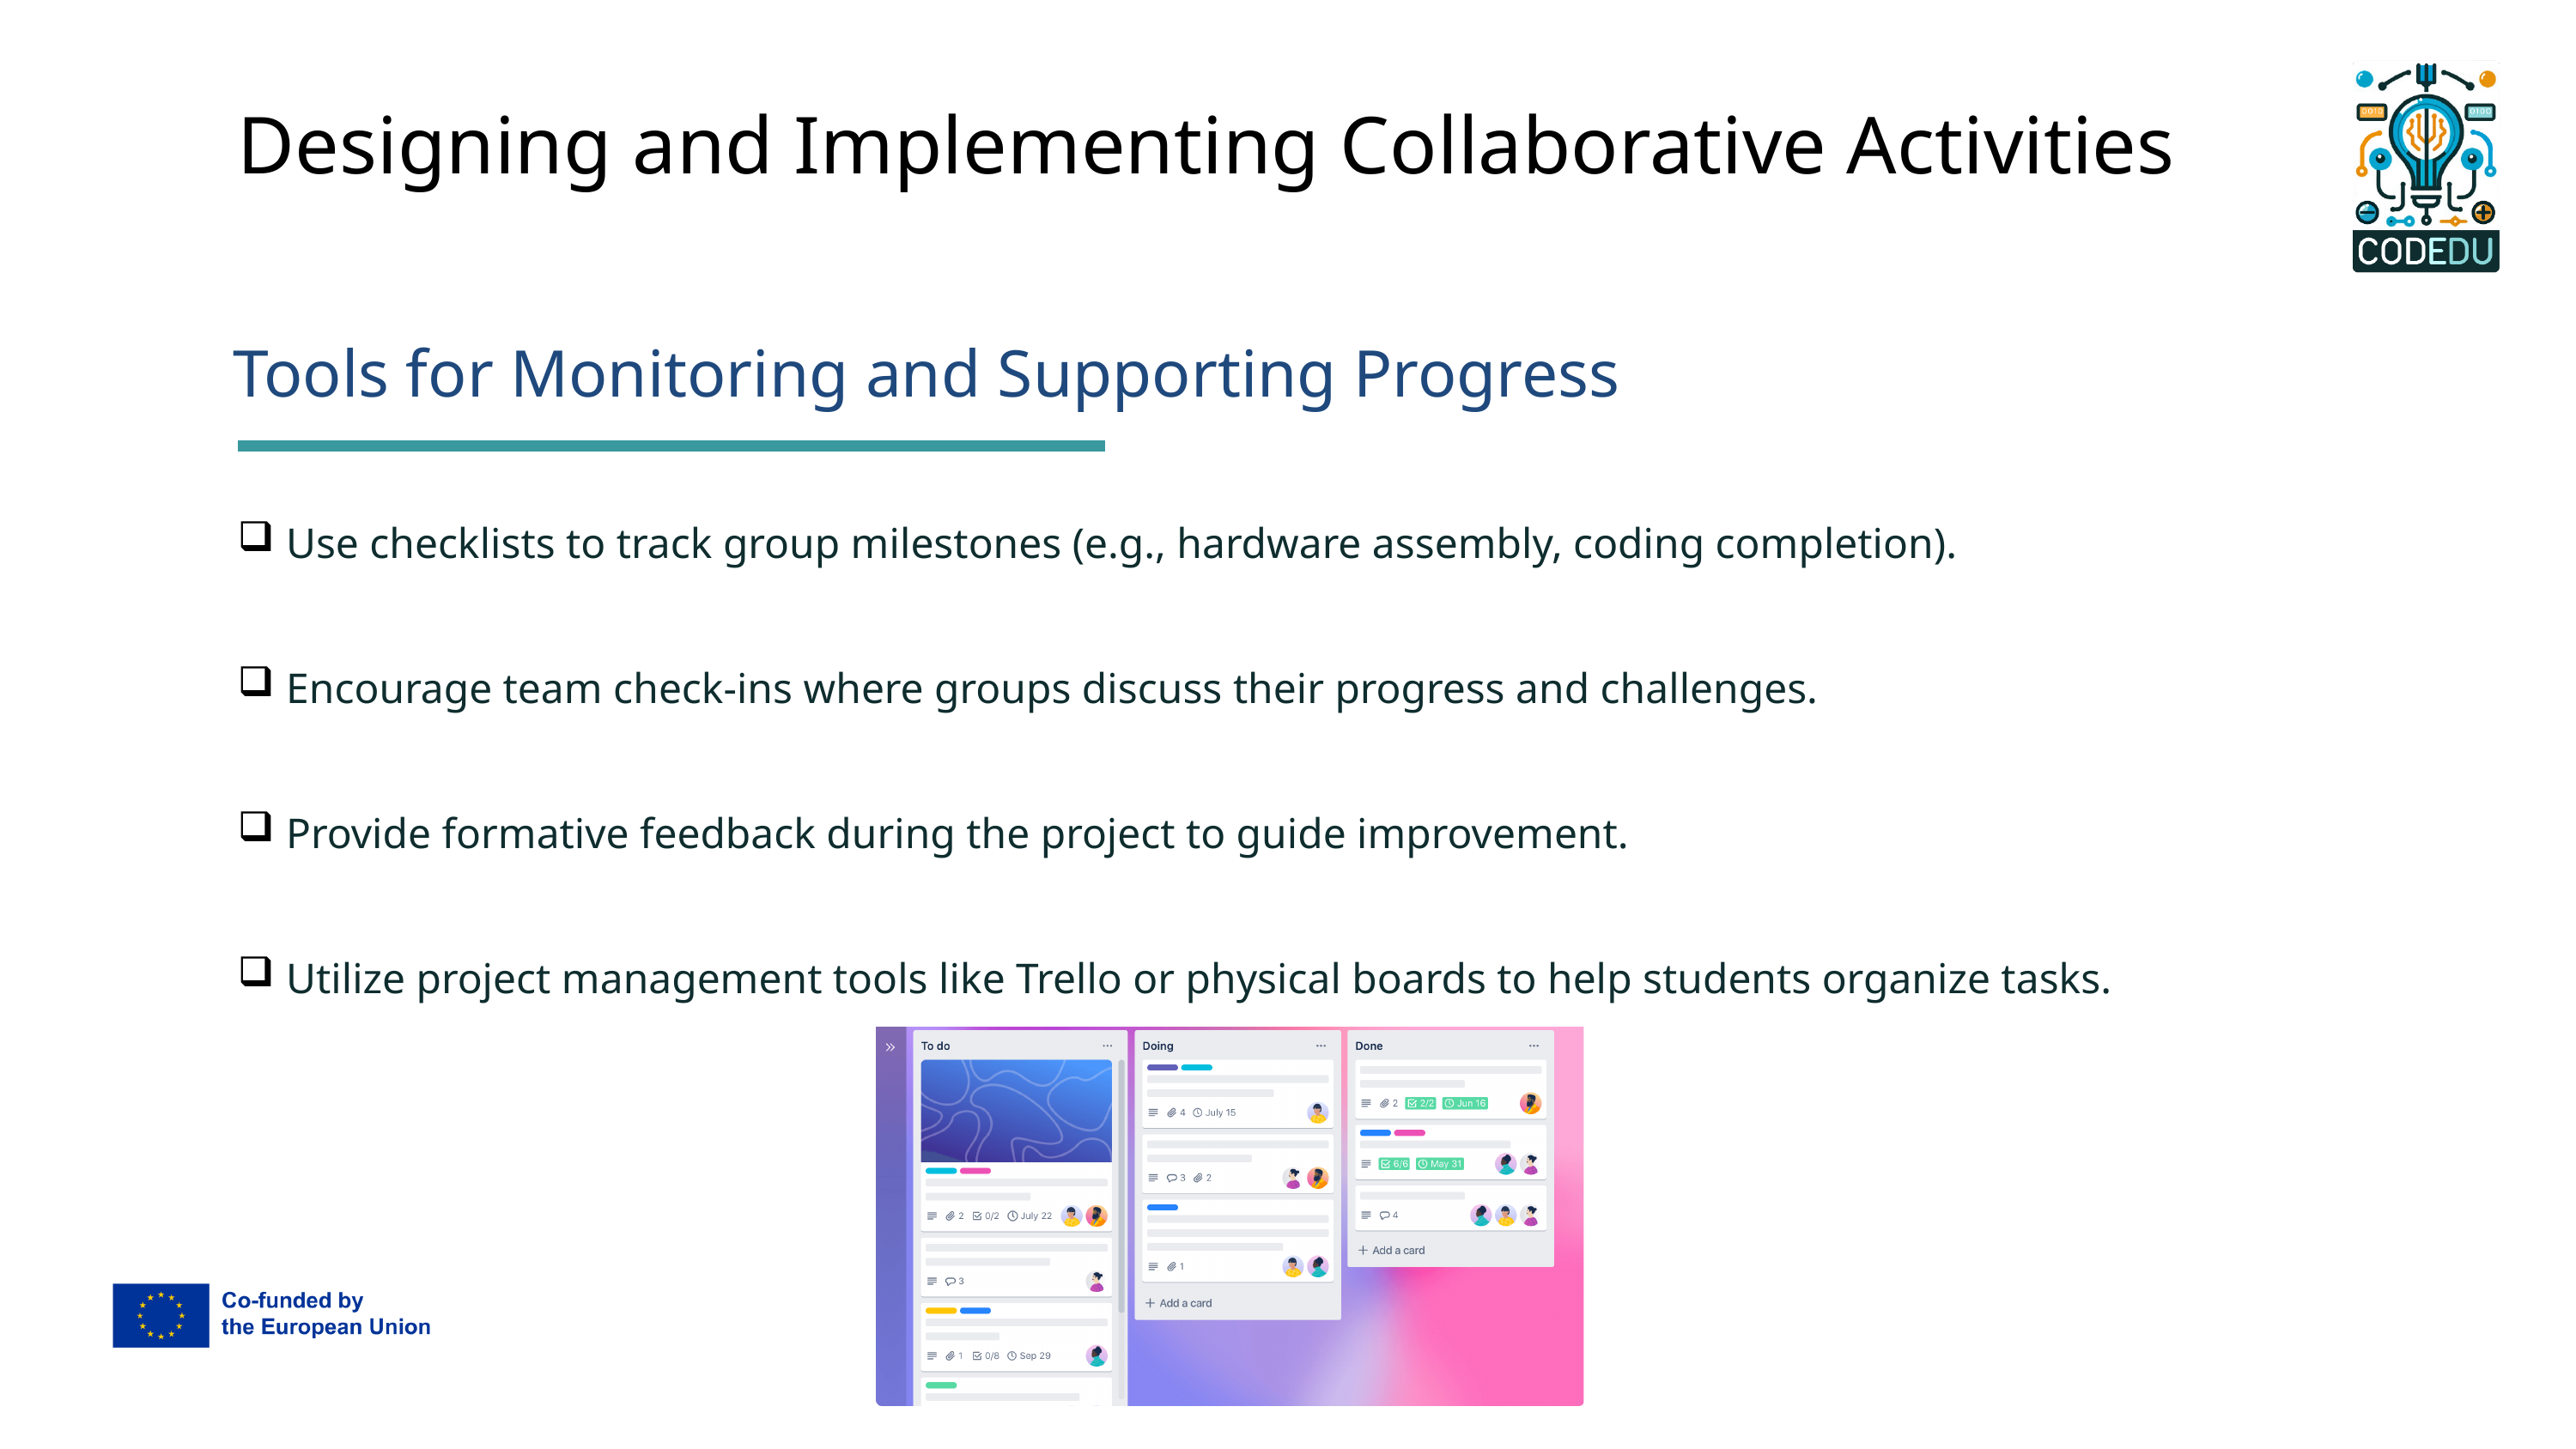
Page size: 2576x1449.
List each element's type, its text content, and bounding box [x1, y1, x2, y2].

text_box [107, 1278, 443, 1353]
text_box Use checklists to track group milestones (e.g., hardware assembly, coding completion). Encourage team check-ins where groups discuss their progress and challenges. Provide formative feedback during the project to guide improvement. Utilize project management tools like Trello or physical boards to help students organize tasks. [237, 494, 2382, 724]
picture [875, 1027, 1584, 1406]
text_box Tools for Monitoring and Supporting Progress [233, 296, 2387, 410]
text_box Designing and Implementing Collaborative Activities [237, 85, 2217, 190]
text_box Use checklists to track group milestones (e.g., hardware assembly, coding completion). Encourage team check-ins where groups discuss their progress and challenges. Provide formative feedback during the project to guide improvement. Utilize project management tools like Trello or physical boards to help students organize tasks. [237, 724, 2382, 1002]
picture [2221, 0, 2576, 395]
